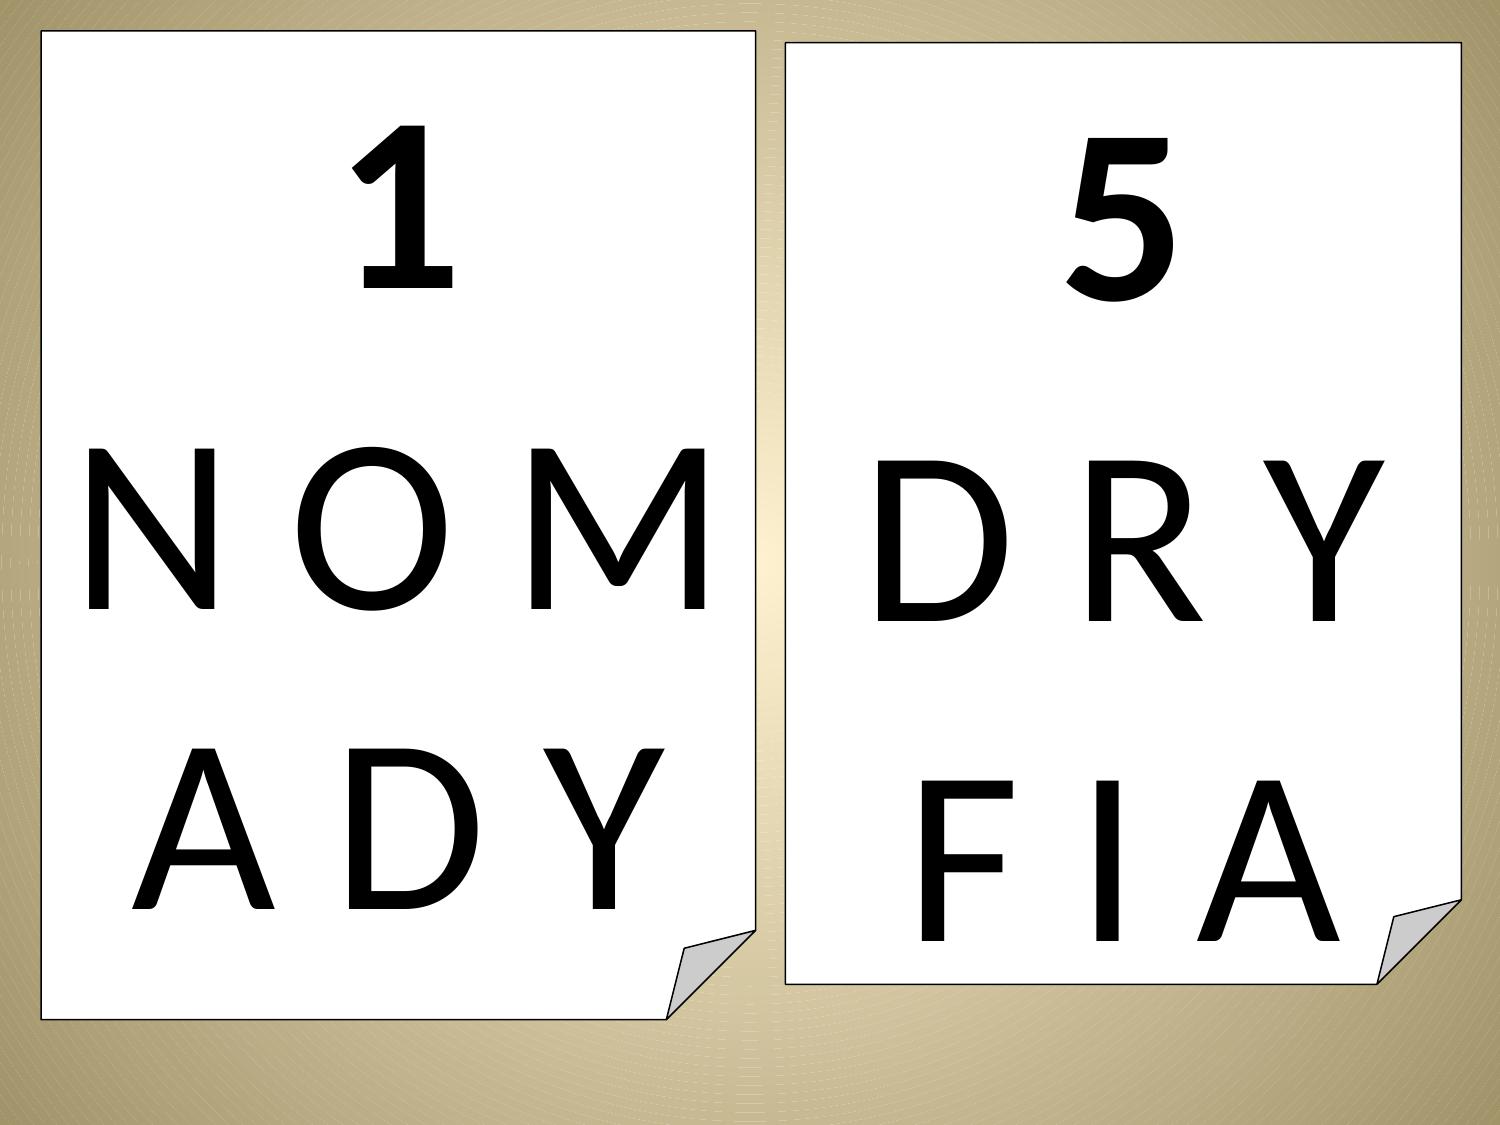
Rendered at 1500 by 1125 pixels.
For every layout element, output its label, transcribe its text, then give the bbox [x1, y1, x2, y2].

text_box 5 D R Y F I A [785, 42, 1462, 985]
text_box 1 N O M A D Y [41, 30, 756, 1020]
